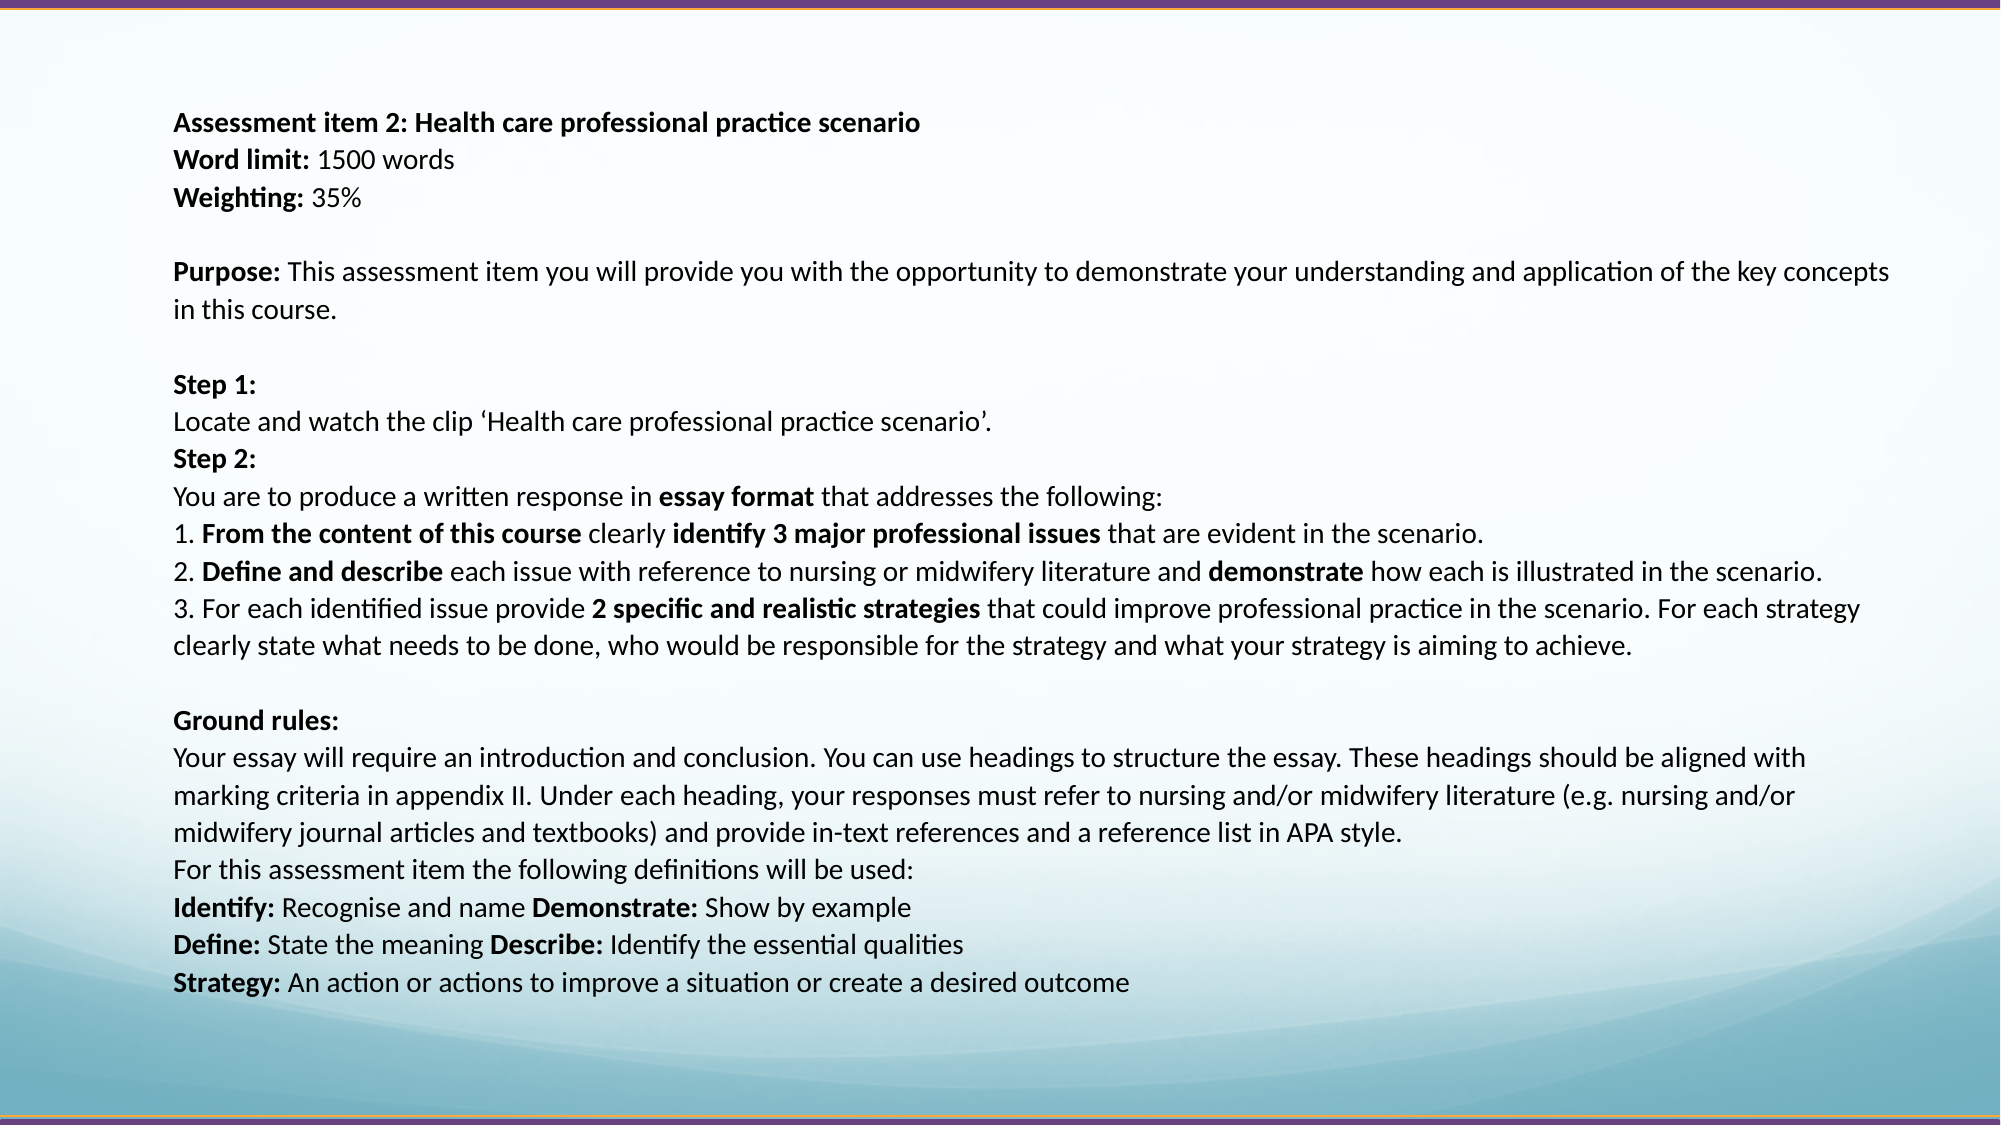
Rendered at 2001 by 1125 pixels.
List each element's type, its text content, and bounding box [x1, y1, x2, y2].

text_box Assessment item 2: Health care professional practice scenario Word limit: 1500 words Weighting: 35% Purpose: This assessment item you will provide you with the opportunity to demonstrate your understanding and application of the key concepts in this course. Step 1: Locate and watch the clip ‘Health care professional practice scenario’. Step 2: You are to produce a written response in essay format that addresses the following: 1. From the content of this course clearly identify 3 major professional issues that are evident in the scenario. 2. Define and describe each issue with reference to nursing or midwifery literature and demonstrate how each is illustrated in the scenario. 3. For each identified issue provide 2 specific and realistic strategies that could improve professional practice in the scenario. For each strategy clearly state what needs to be done, who would be responsible for the strategy and what your strategy is aiming to achieve. Ground rules: Your essay will require an introduction and conclusion. You can use headings to structure the essay. These headings should be aligned with marking criteria in appendix II. Under each heading, your responses must refer to nursing and/or midwifery literature (e.g. nursing and/or midwifery journal articles and textbooks) and provide in-text references and a reference list in APA style. For this assessment item the following definitions will be used: Identify: Recognise and name Demonstrate: Show by example Define: State the meaning Describe: Identify the essential qualities Strategy: An action or actions to improve a situation or create a desired outcome [158, 93, 1917, 1006]
